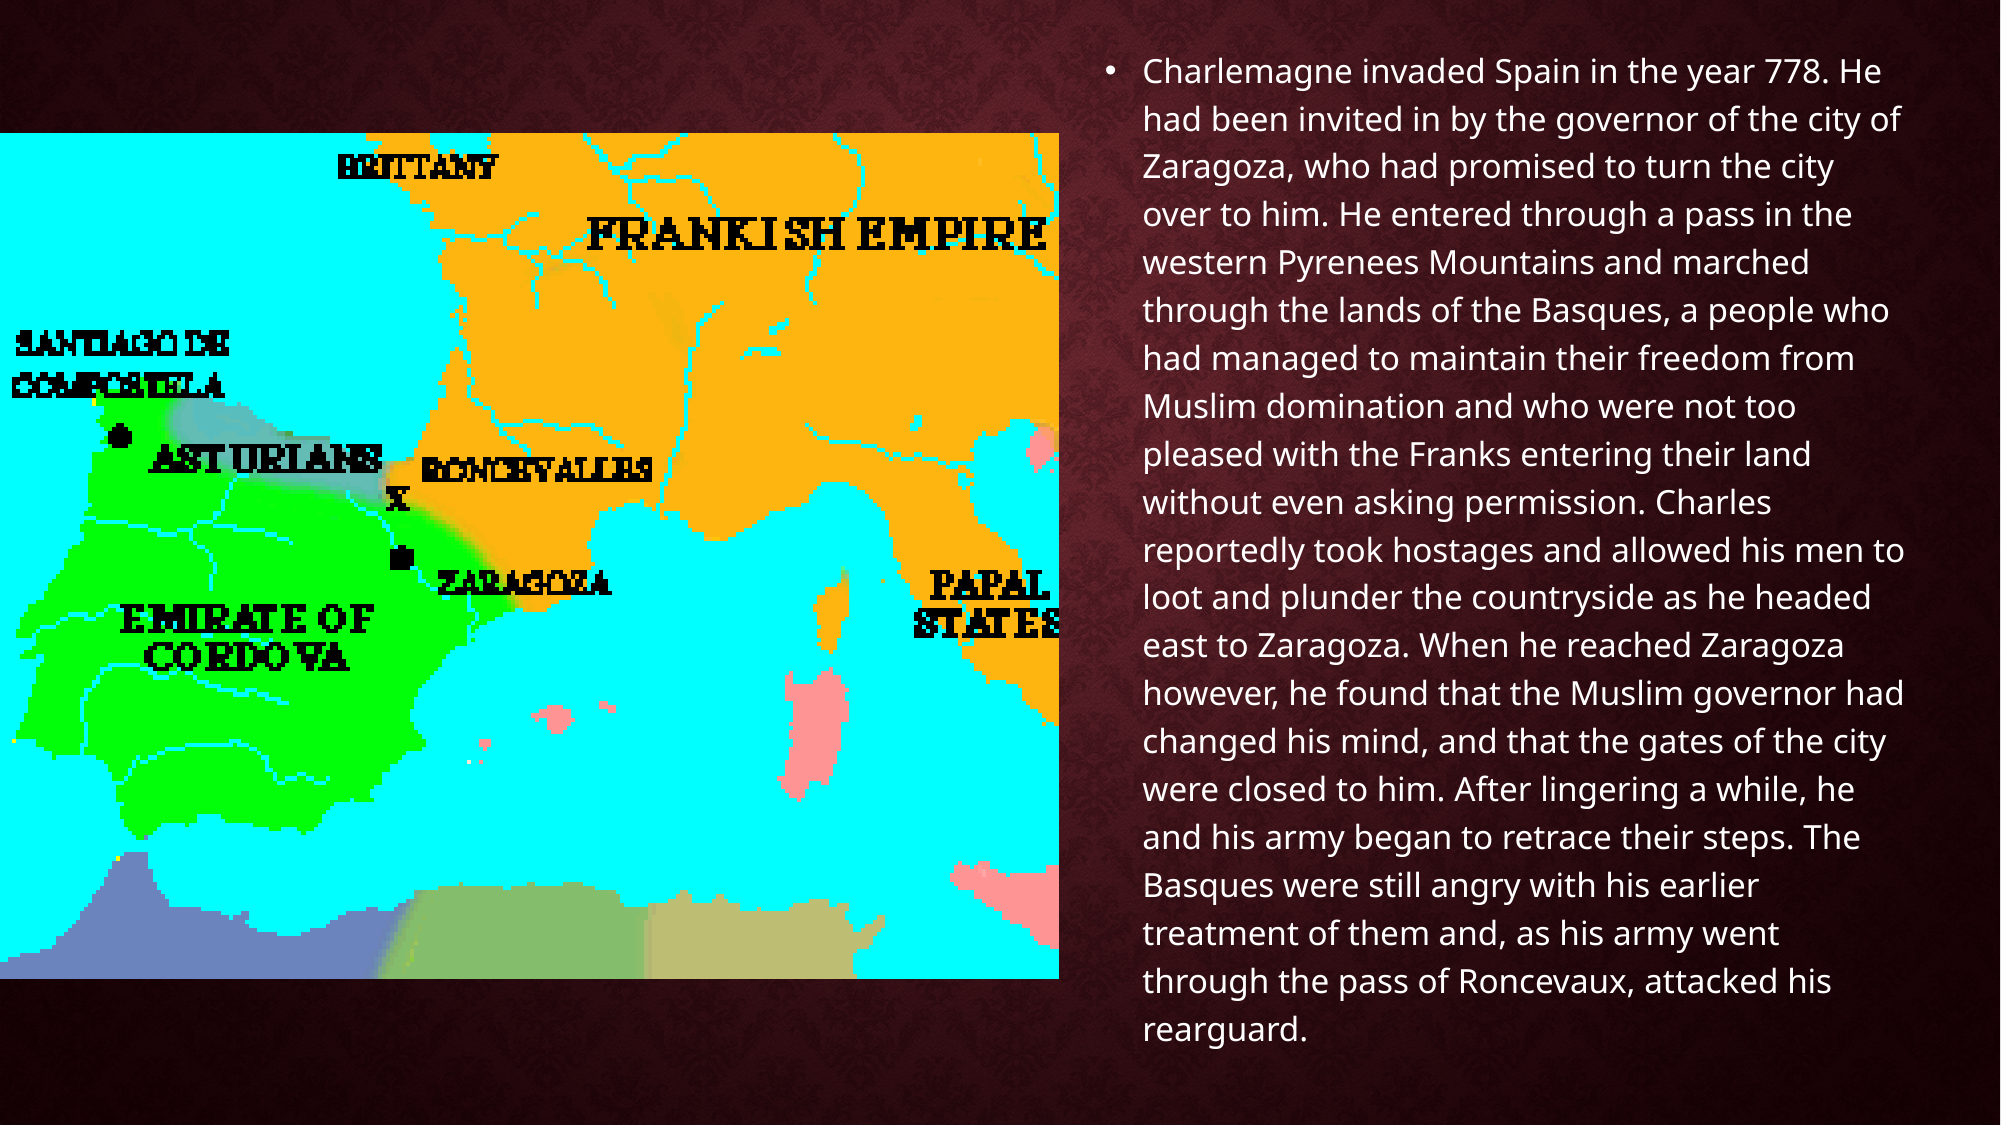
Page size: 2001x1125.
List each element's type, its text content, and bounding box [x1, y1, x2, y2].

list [0, 132, 1060, 979]
list Charlemagne invaded Spain in the year 778. He had been invited in by the governor of the city of Zaragoza, who had promised to turn the city over to him. He entered through a pass in the western Pyrenees Mountains and marched through the lands of the Basques, a people who had managed to maintain their freedom from Muslim domination and who were not too pleased with the Franks entering their land without even asking permission. Charles reportedly took hostages and allowed his men to loot and plunder the countryside as he headed east to Zaragoza. When he reached Zaragoza however, he found that the Muslim governor had changed his mind, and that the gates of the city were closed to him. After lingering a while, he and his army began to retrace their steps. The Basques were still angry with his earlier treatment of them and, as his army went through the pass of Roncevaux, attacked his rearguard. [1090, 34, 1926, 642]
